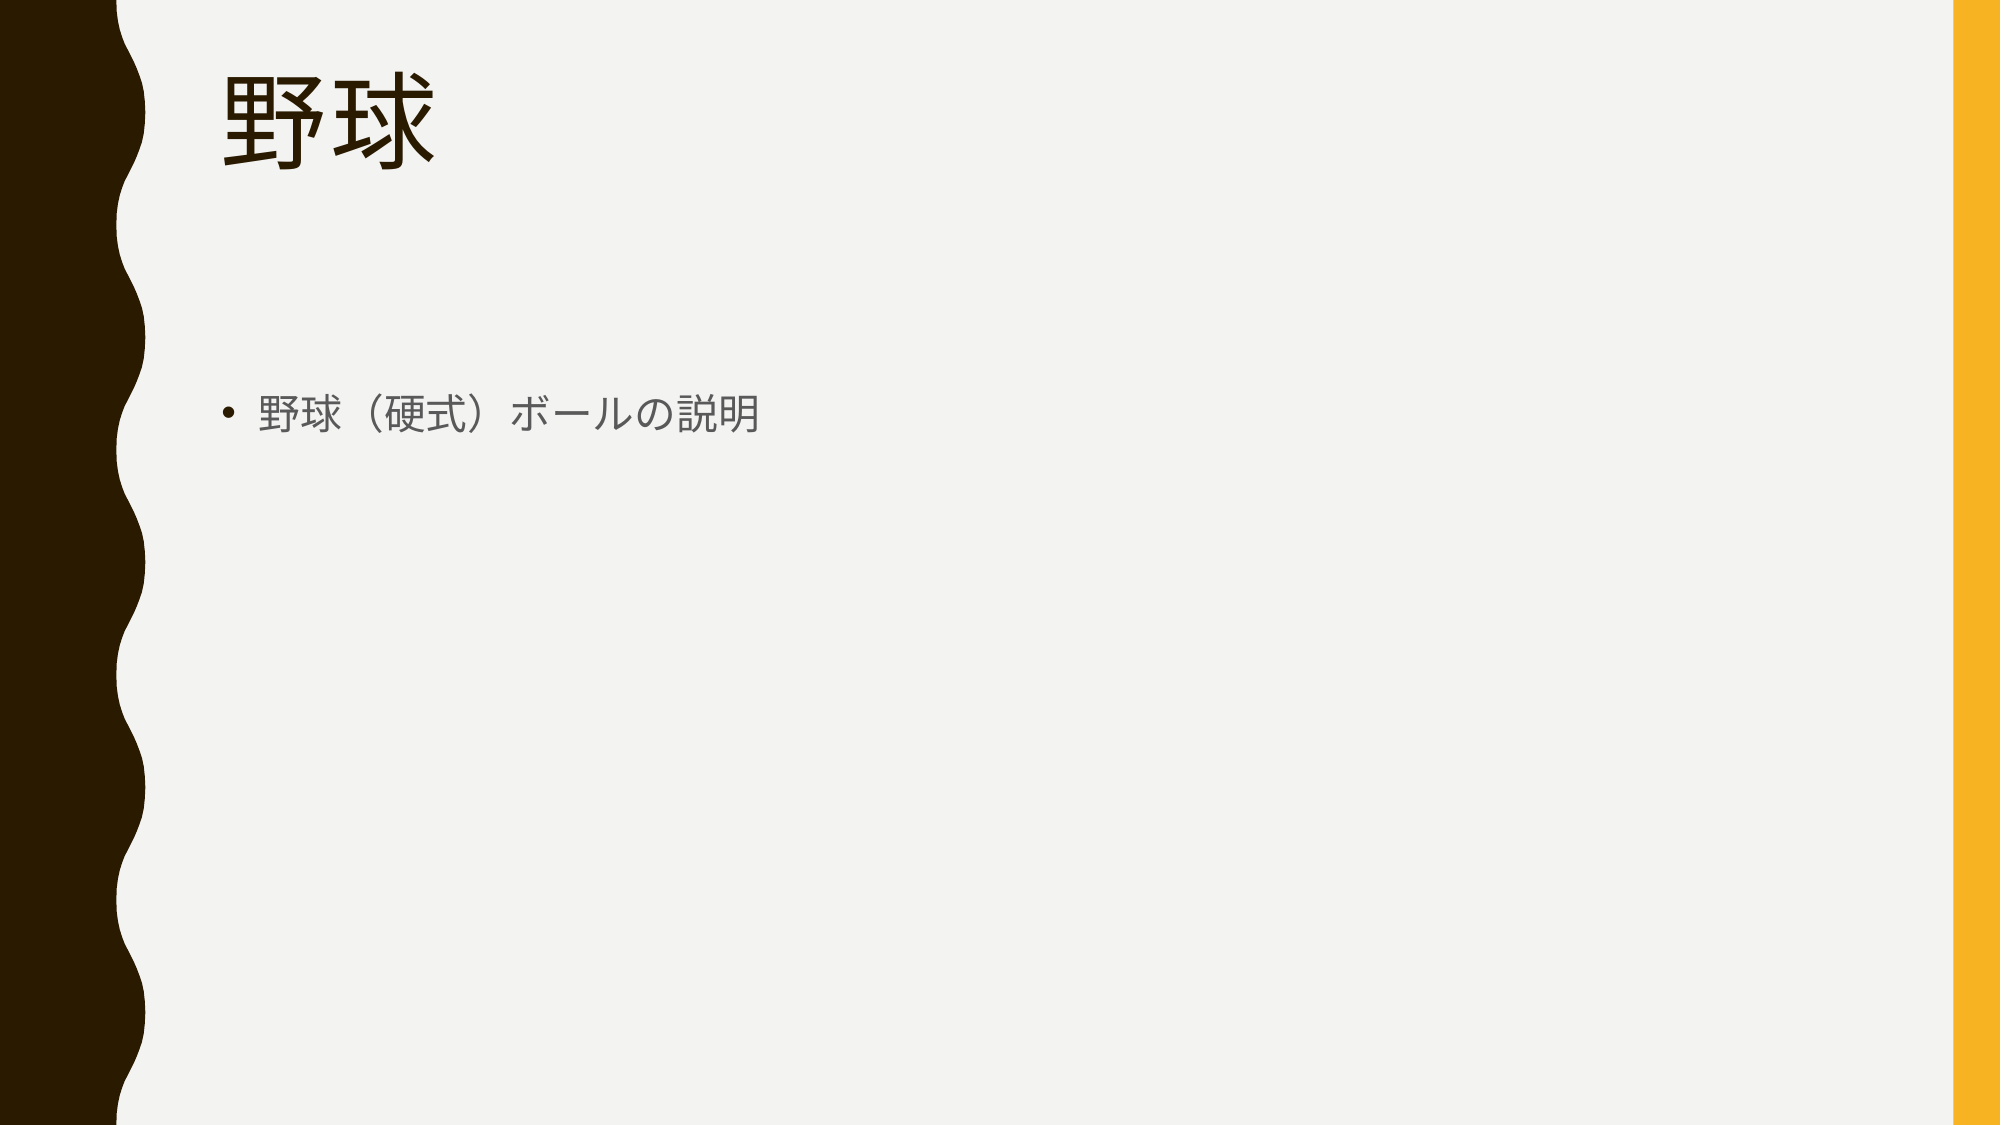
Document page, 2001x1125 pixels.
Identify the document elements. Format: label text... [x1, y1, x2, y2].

list 野球（硬式）ボールの説明 [206, 375, 994, 969]
title 野球 [205, 62, 1875, 308]
